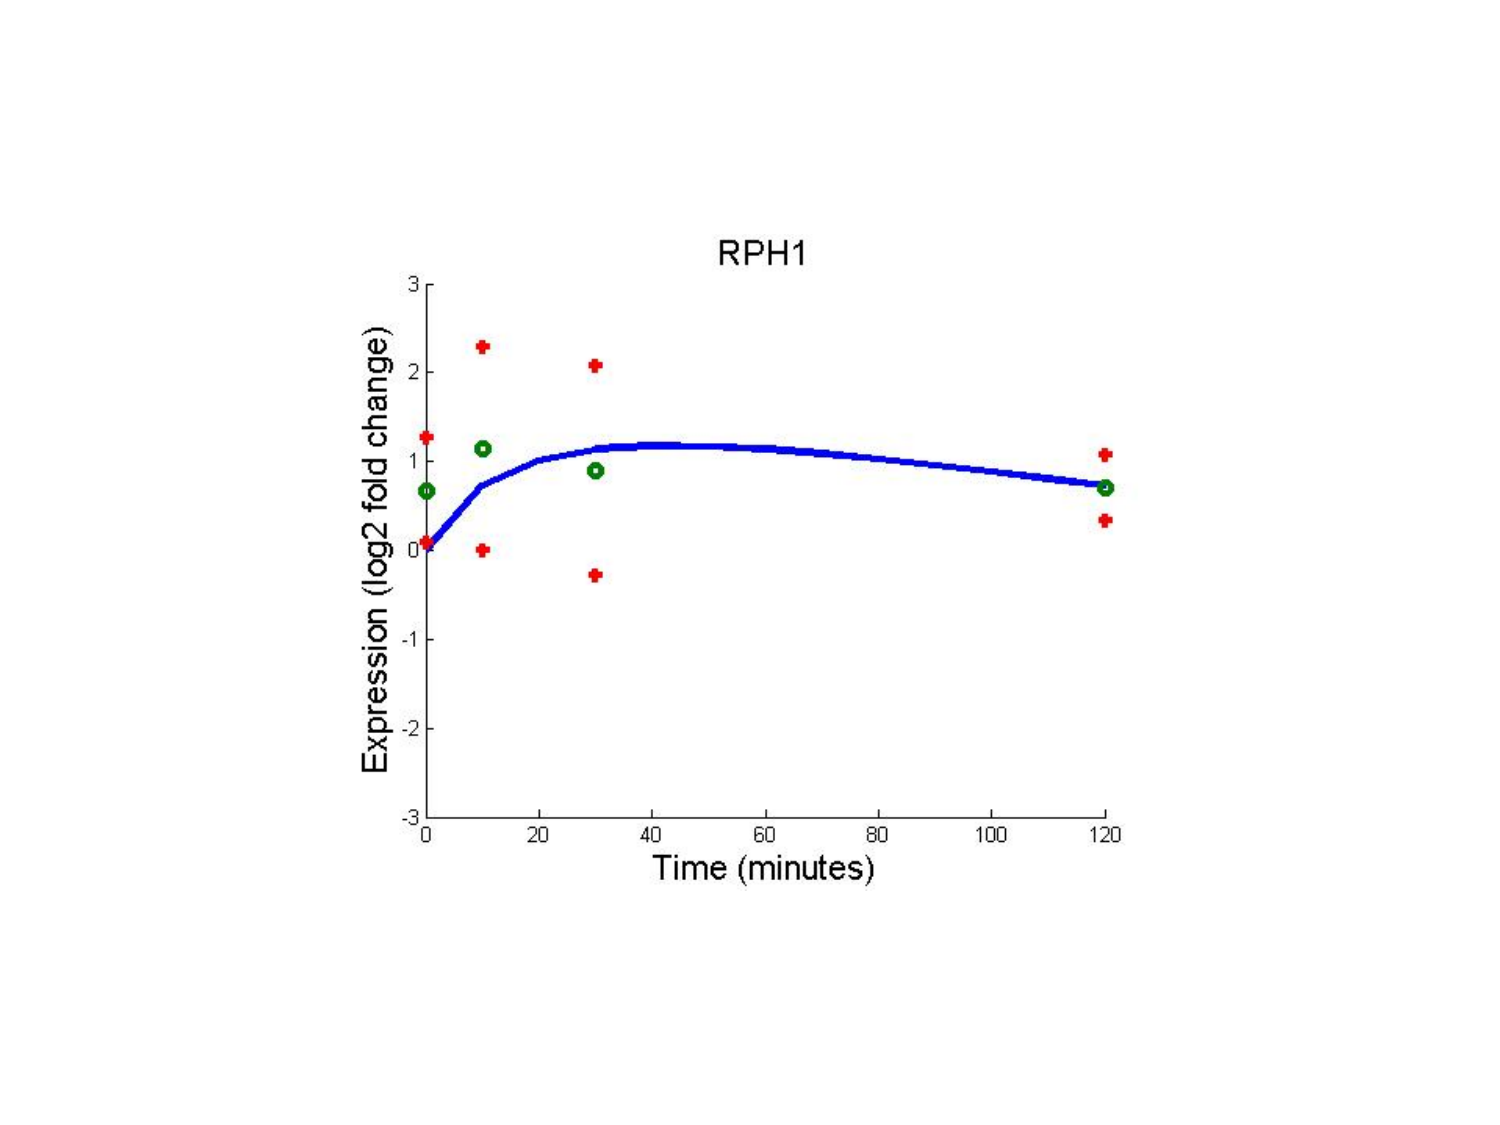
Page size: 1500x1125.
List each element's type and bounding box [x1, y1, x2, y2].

picture [312, 234, 1188, 891]
